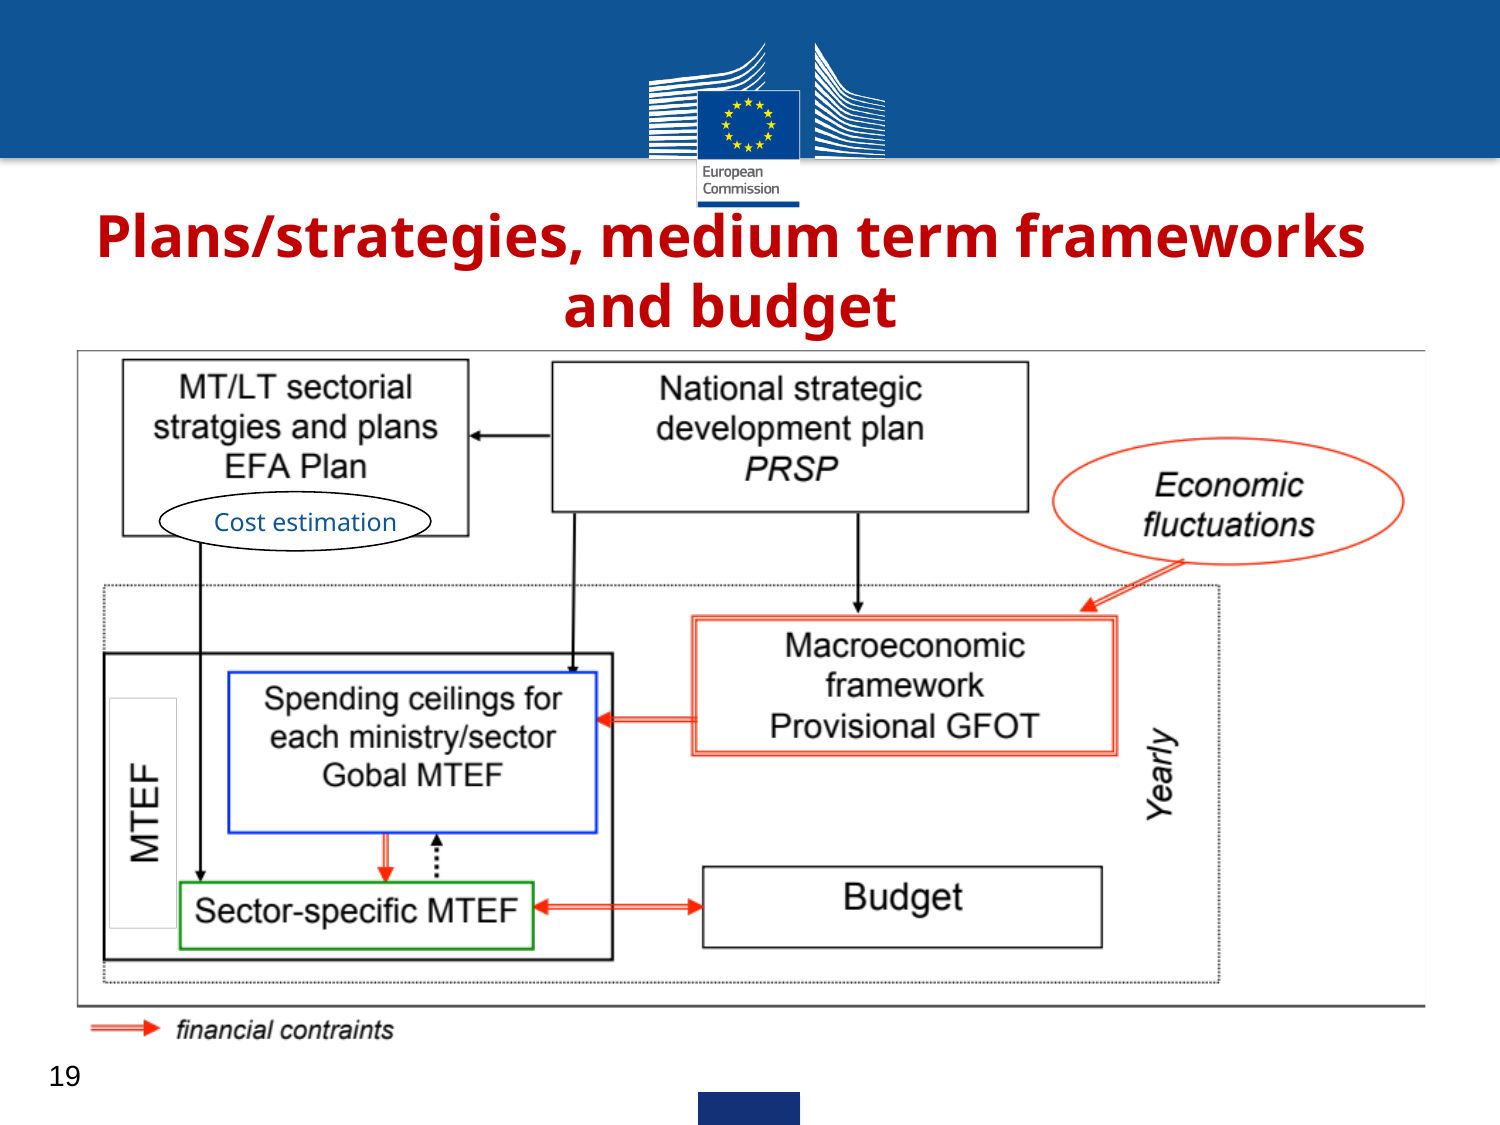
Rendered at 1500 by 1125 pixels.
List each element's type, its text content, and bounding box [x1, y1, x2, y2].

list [76, 349, 1426, 1048]
title Plans/strategies, medium term frameworks and budget [46, 175, 1415, 363]
picture [649, 42, 885, 175]
slide_number 19 [0, 1049, 97, 1125]
